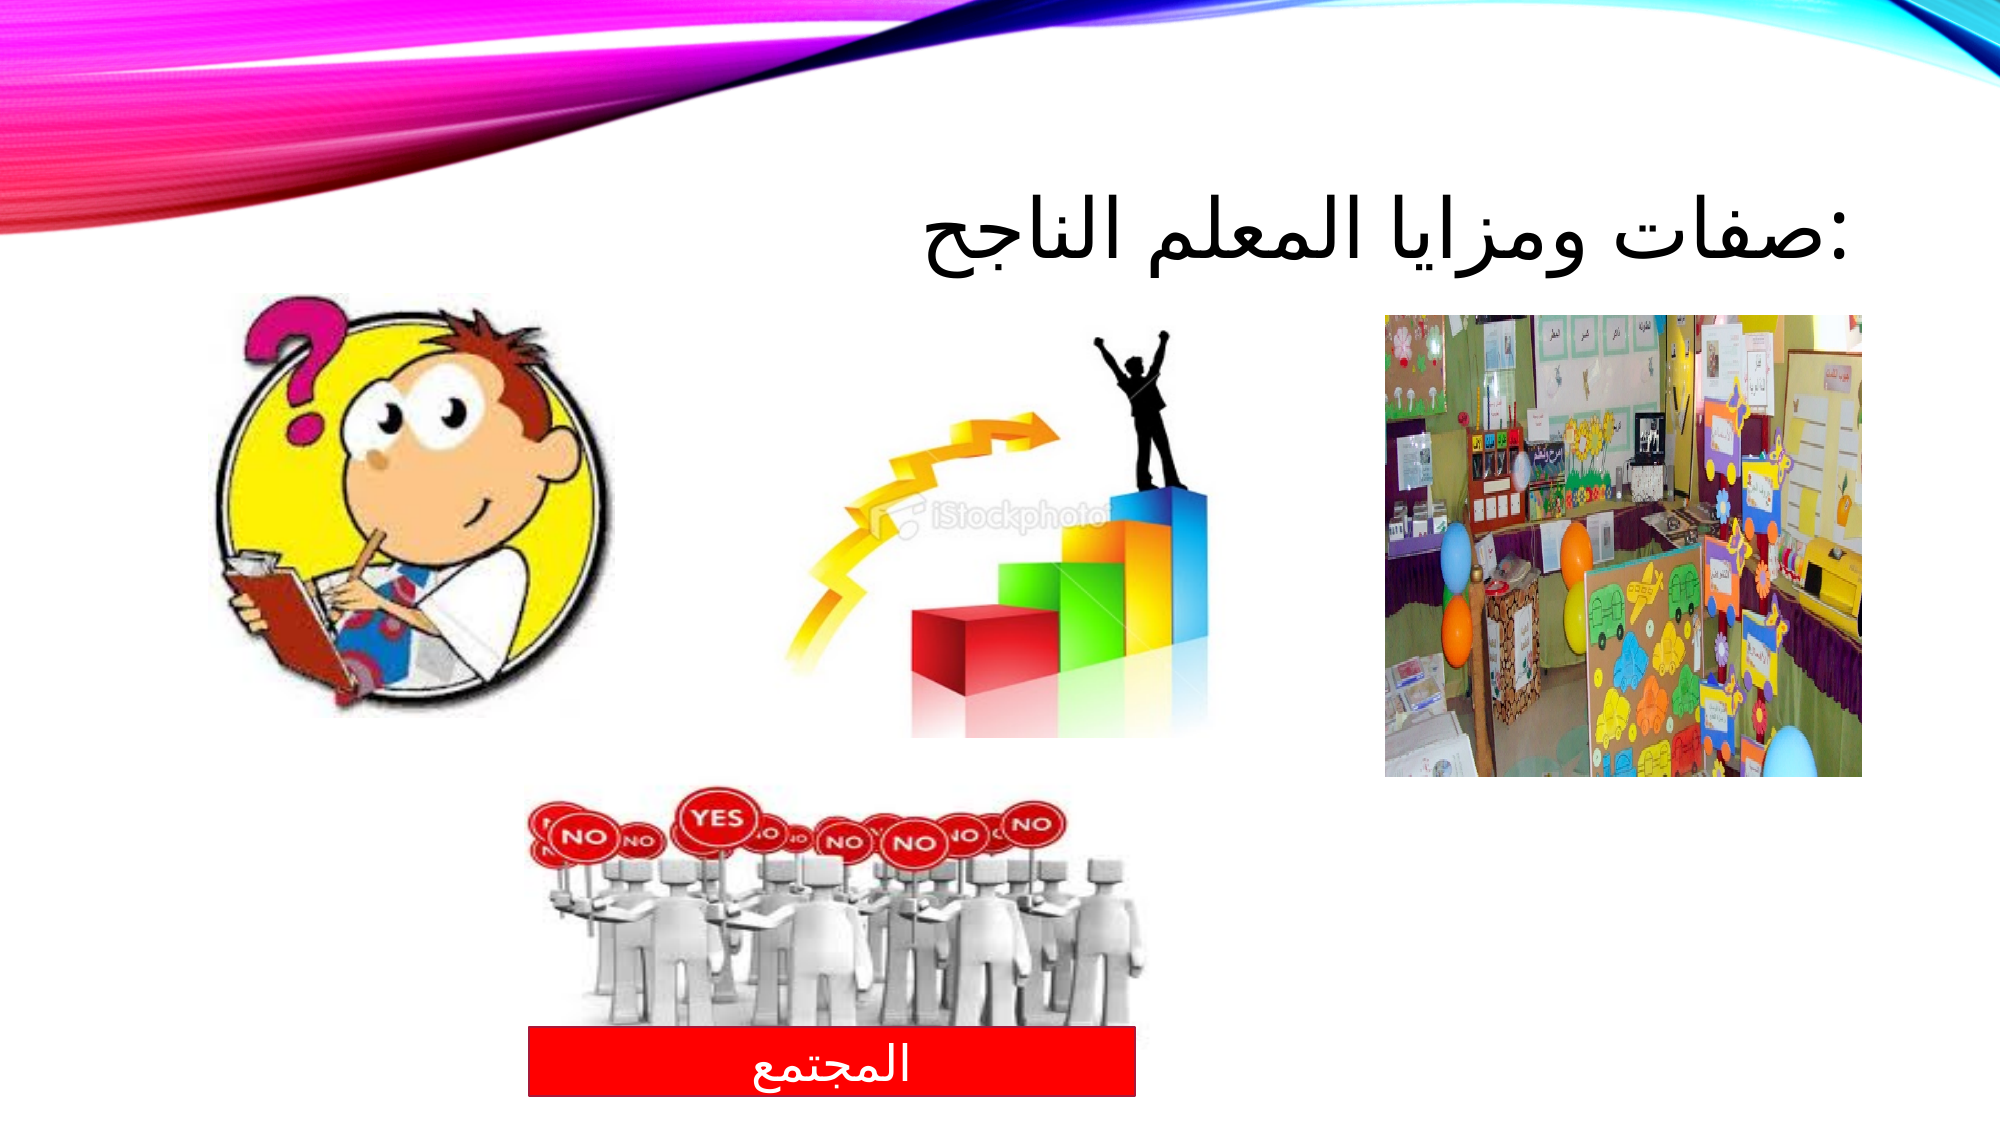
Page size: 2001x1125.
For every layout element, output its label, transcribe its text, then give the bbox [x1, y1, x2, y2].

picture [749, 293, 1251, 739]
title صفات ومزايا المعلم الناجح: [474, 125, 1888, 338]
picture [1910, 0, 2000, 45]
picture [1890, 0, 2000, 75]
picture [0, 0, 2000, 237]
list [1385, 315, 1862, 778]
picture [208, 293, 615, 718]
picture [523, 758, 1157, 1095]
